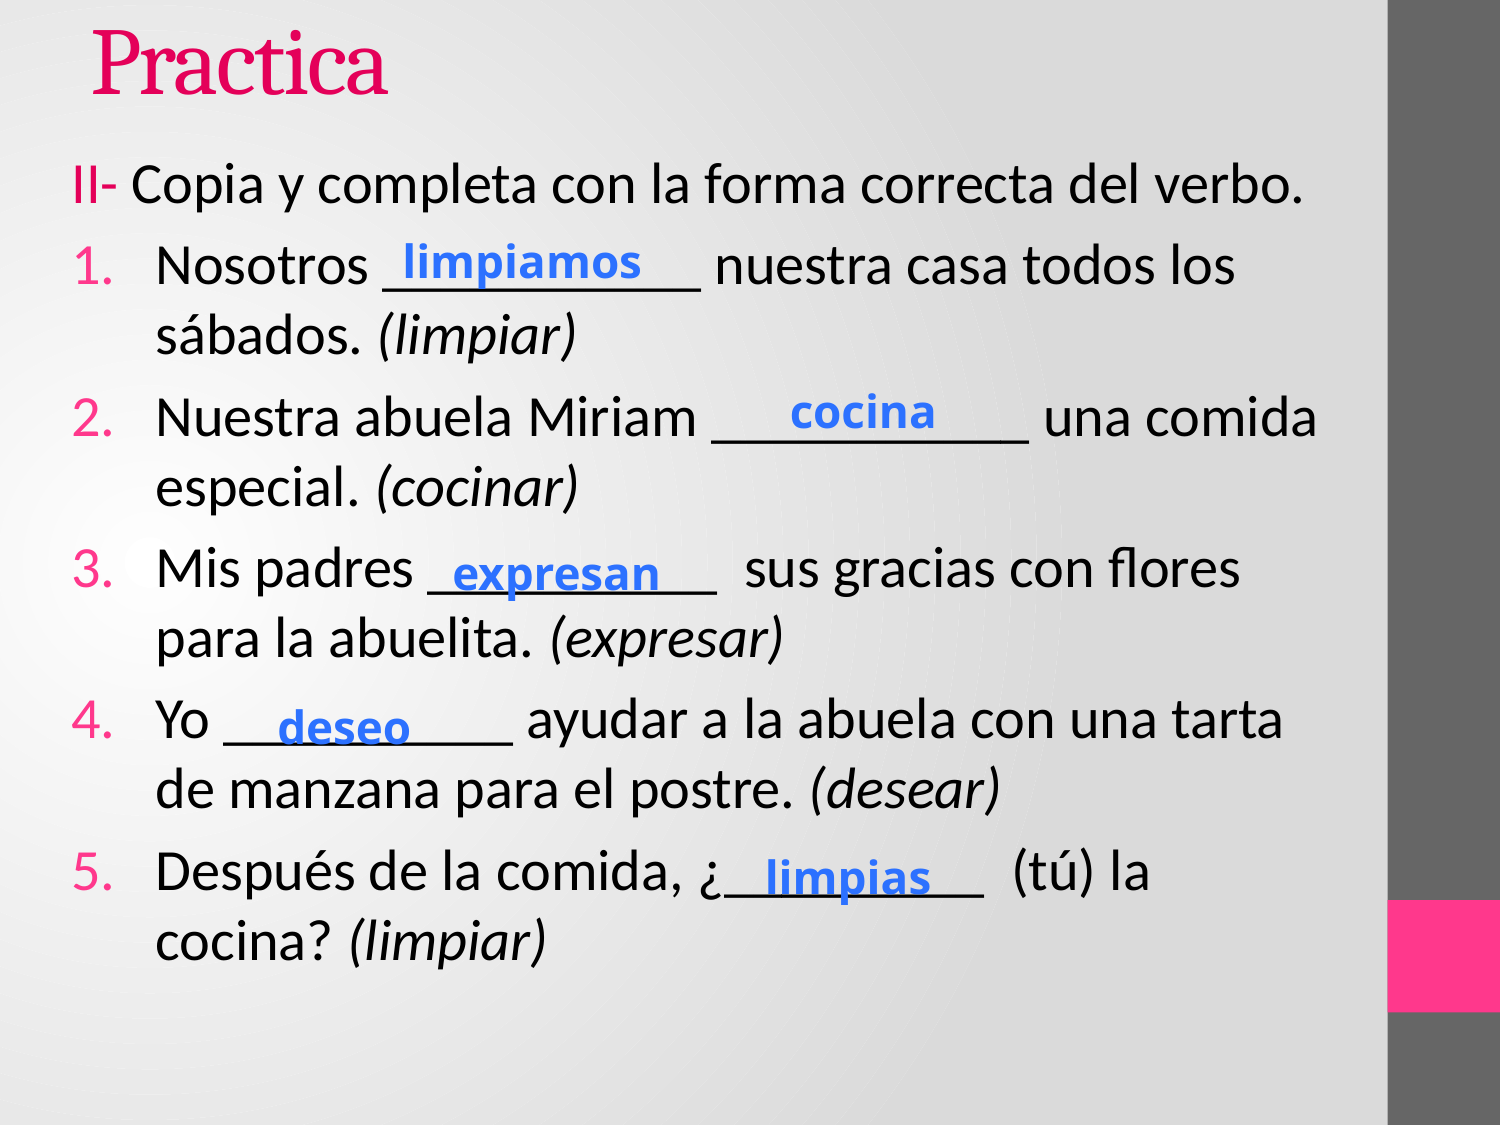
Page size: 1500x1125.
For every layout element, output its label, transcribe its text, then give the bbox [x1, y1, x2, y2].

text_box deseo [262, 691, 588, 762]
list II- Copia y completa con la forma correcta del verbo. Nosotros ___________ nuestra casa todos los sábados. (limpiar) Nuestra abuela Miriam ___________ una comida especial. (cocinar) Mis padres __________ sus gracias con flores para la abuelita. (expresar) Yo __________ ayudar a la abuela con una tarta de manzana para el postre. (desear) Después de la comida, ¿_________ (tú) la cocina? (limpiar) [37, 137, 1350, 1088]
text_box limpiamos [387, 224, 713, 295]
title Practica [75, 0, 1325, 137]
text_box expresan [437, 537, 763, 608]
text_box limpias [750, 841, 1075, 912]
text_box cocina [774, 375, 1100, 445]
